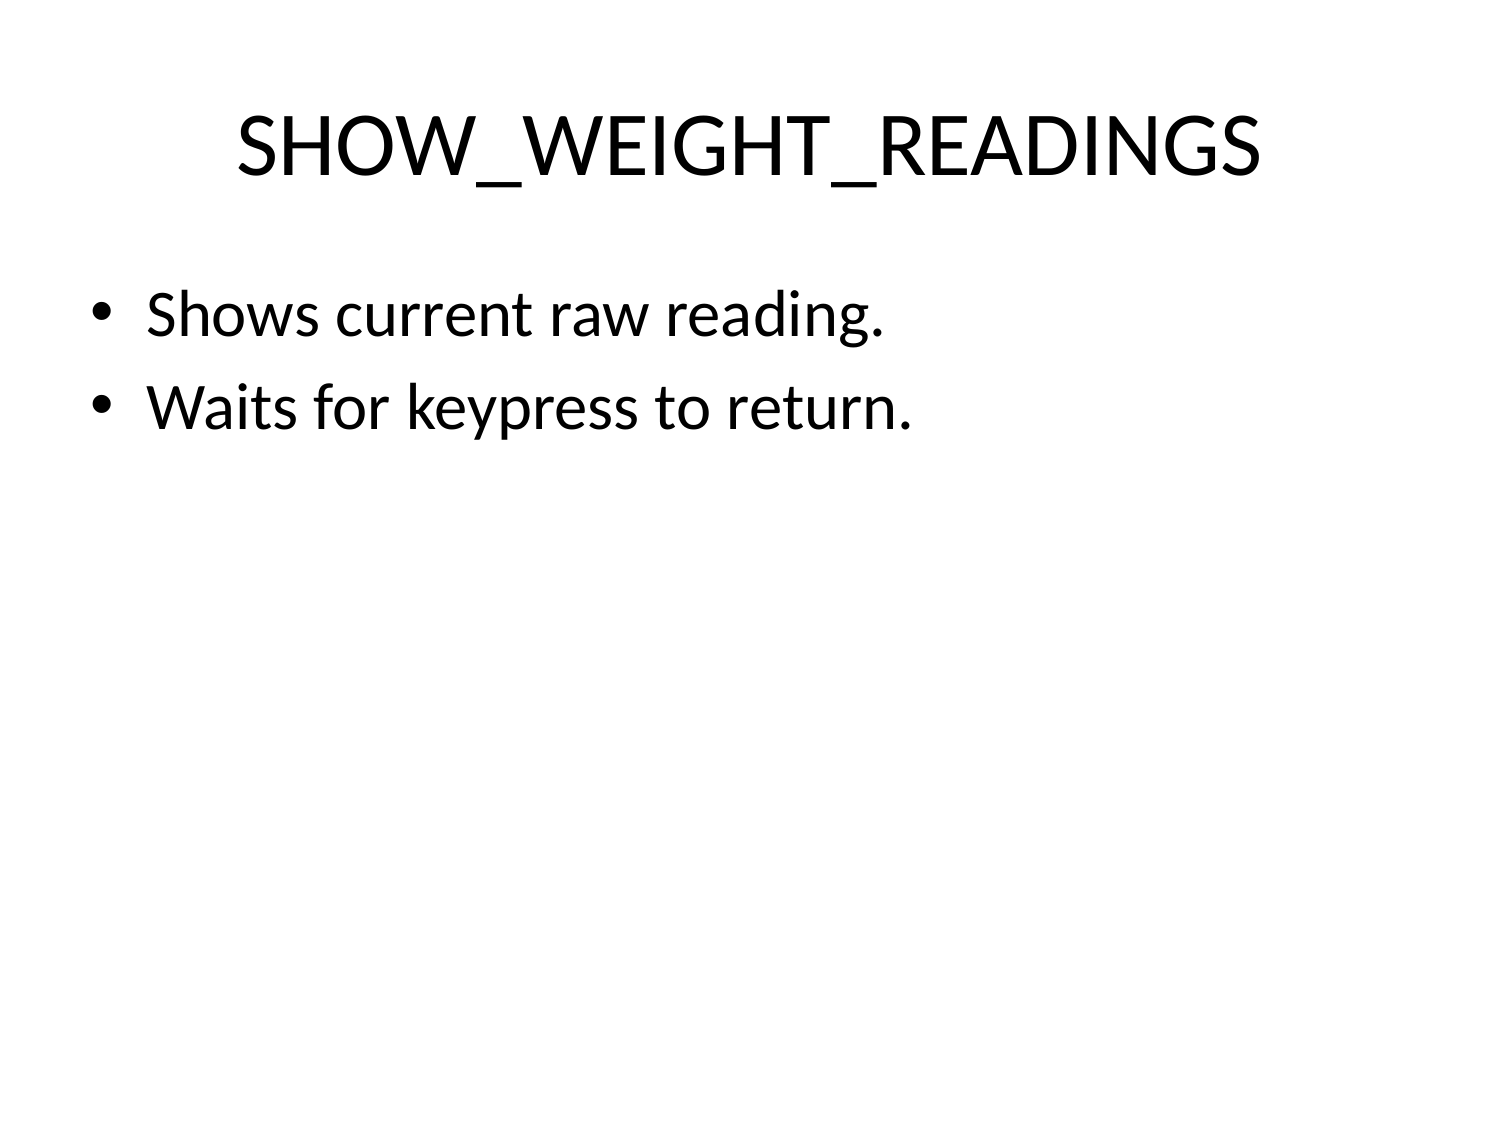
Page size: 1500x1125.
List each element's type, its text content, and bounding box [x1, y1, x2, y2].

title SHOW_WEIGHT_READINGS [75, 45, 1425, 233]
list Shows current raw reading. Waits for keypress to return. [75, 262, 1425, 1005]
